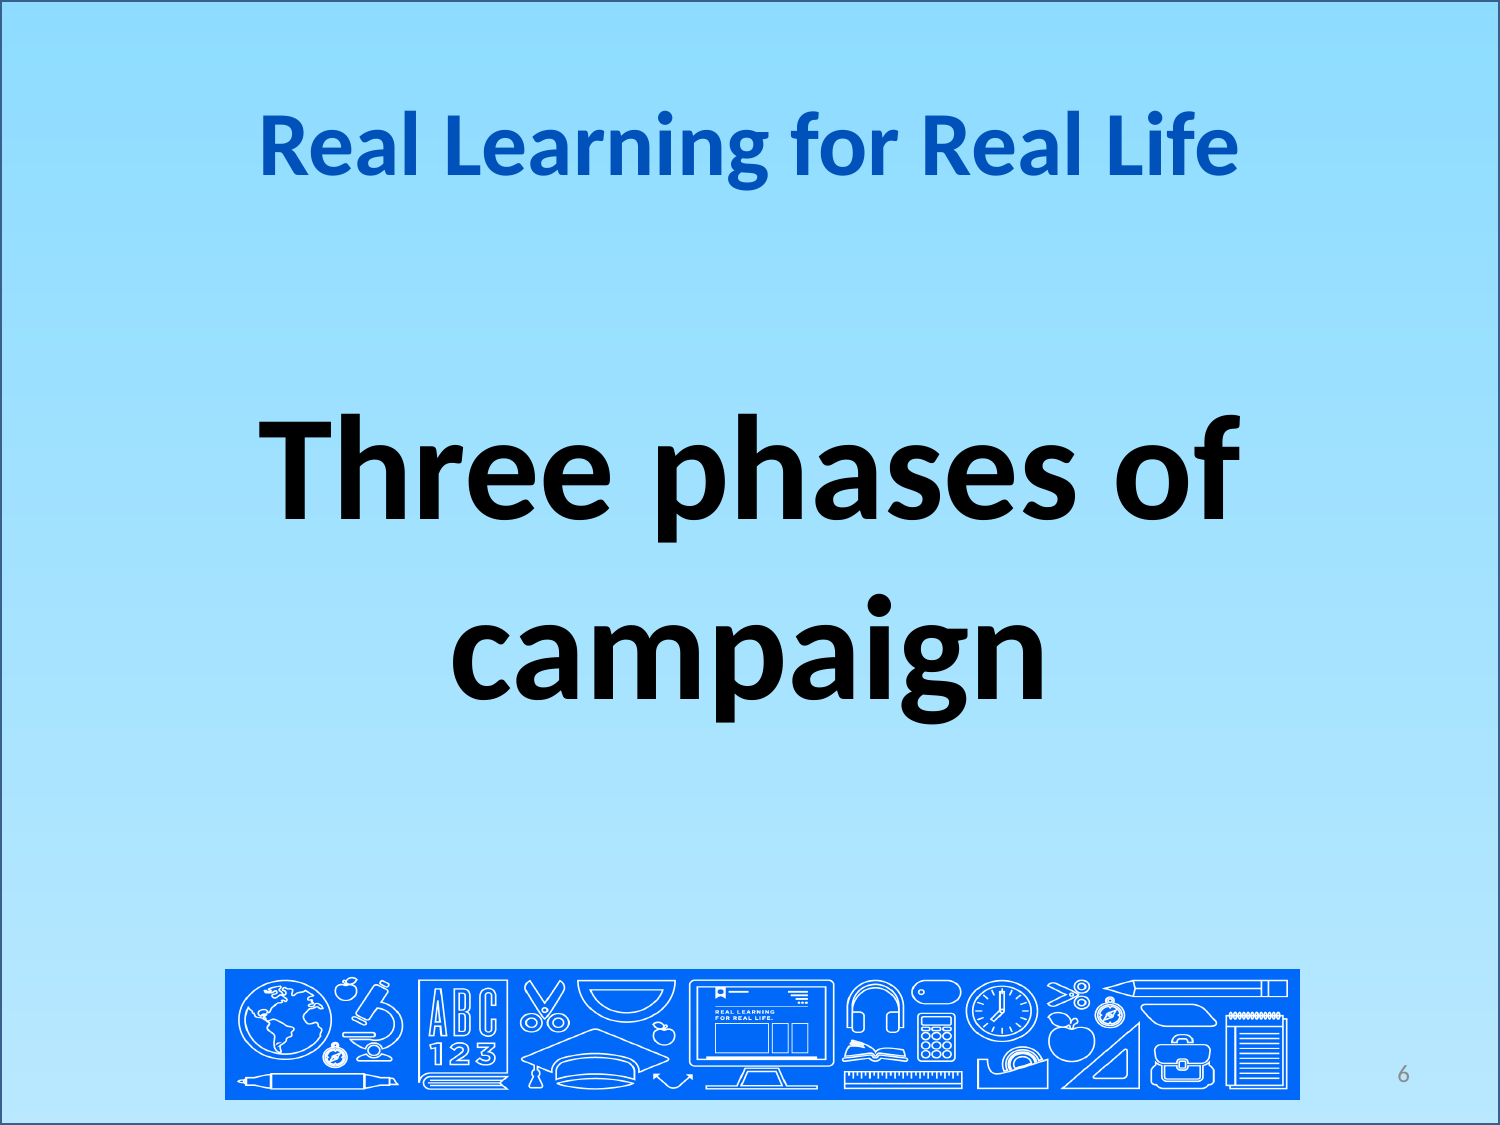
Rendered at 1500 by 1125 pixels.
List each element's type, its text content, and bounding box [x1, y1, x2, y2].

picture [225, 969, 1300, 1100]
title Real Learning for Real Life [75, 45, 1425, 233]
slide_number 6 [1074, 1042, 1425, 1103]
list Three phases of campaign [75, 362, 1425, 750]
